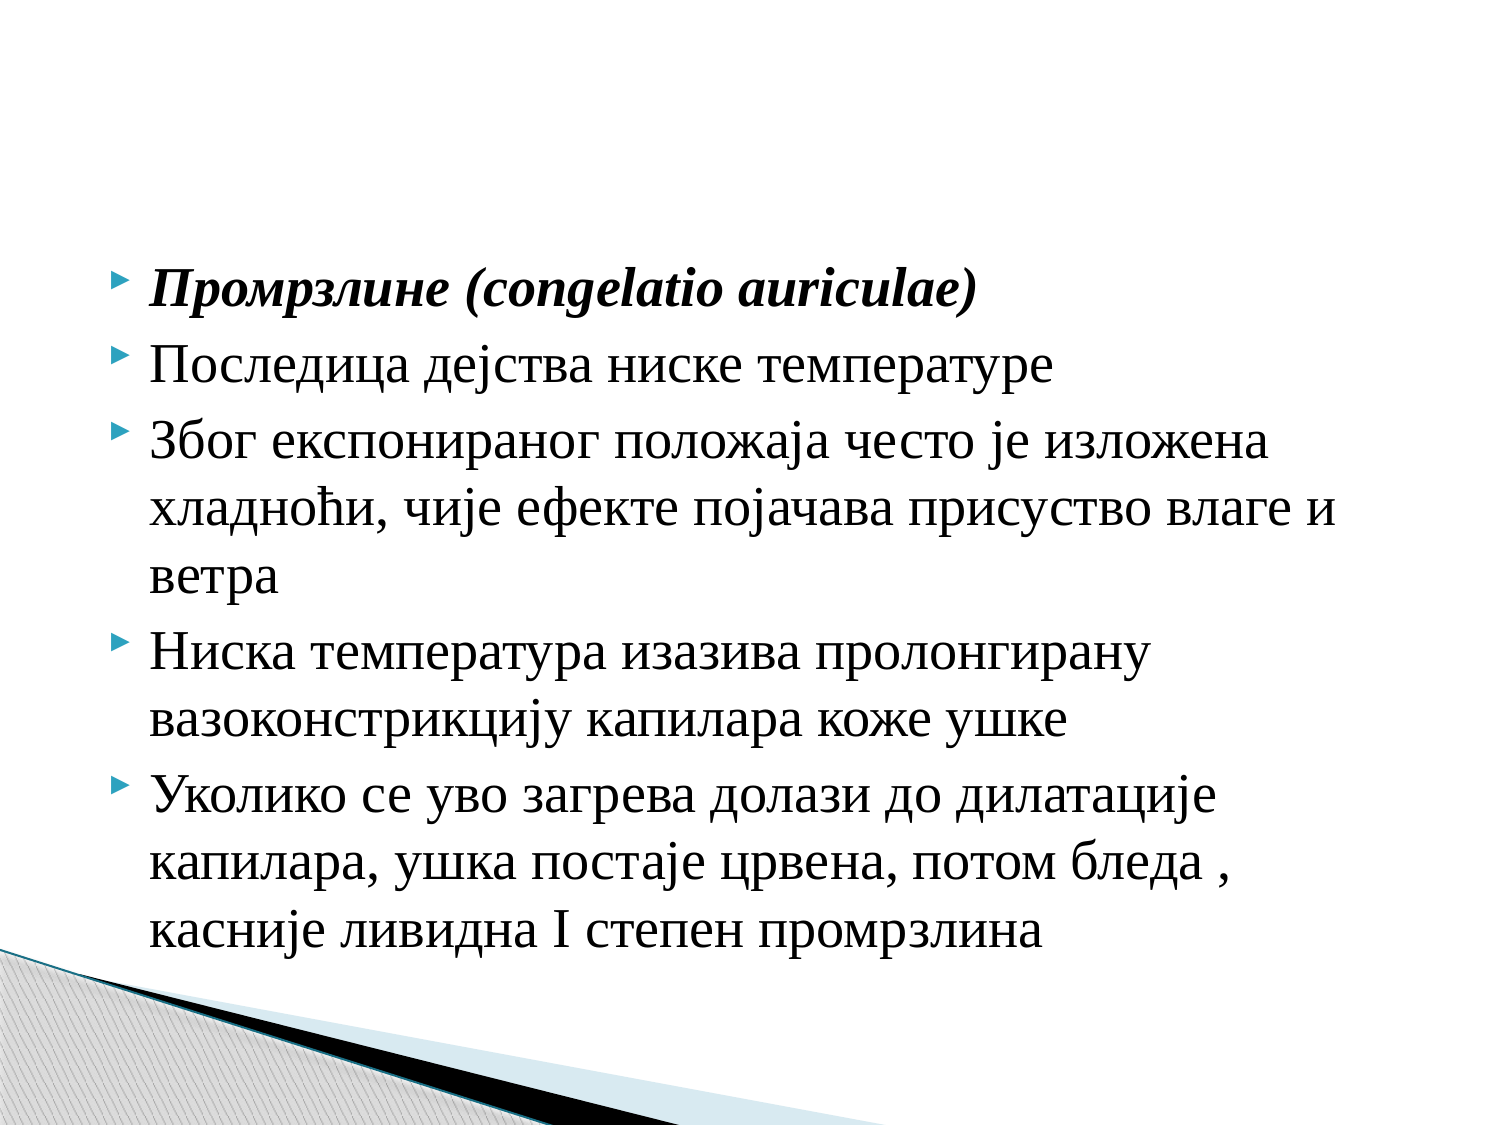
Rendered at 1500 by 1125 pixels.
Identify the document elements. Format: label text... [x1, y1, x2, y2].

list Промрзлине (congelatio auriculae) Последица дејства ниске температуре Због експонираног положаја често је изложена хладноћи, чије ефекте појачава присуство влаге и ветра Ниска температура изазива пролонгирану вазоконстрикцију капилара коже ушке Уколико се уво загрева долази до дилатације капилара, ушка постаје црвена, потом бледа , касније ливидна I степен промрзлина [74, 242, 1426, 986]
